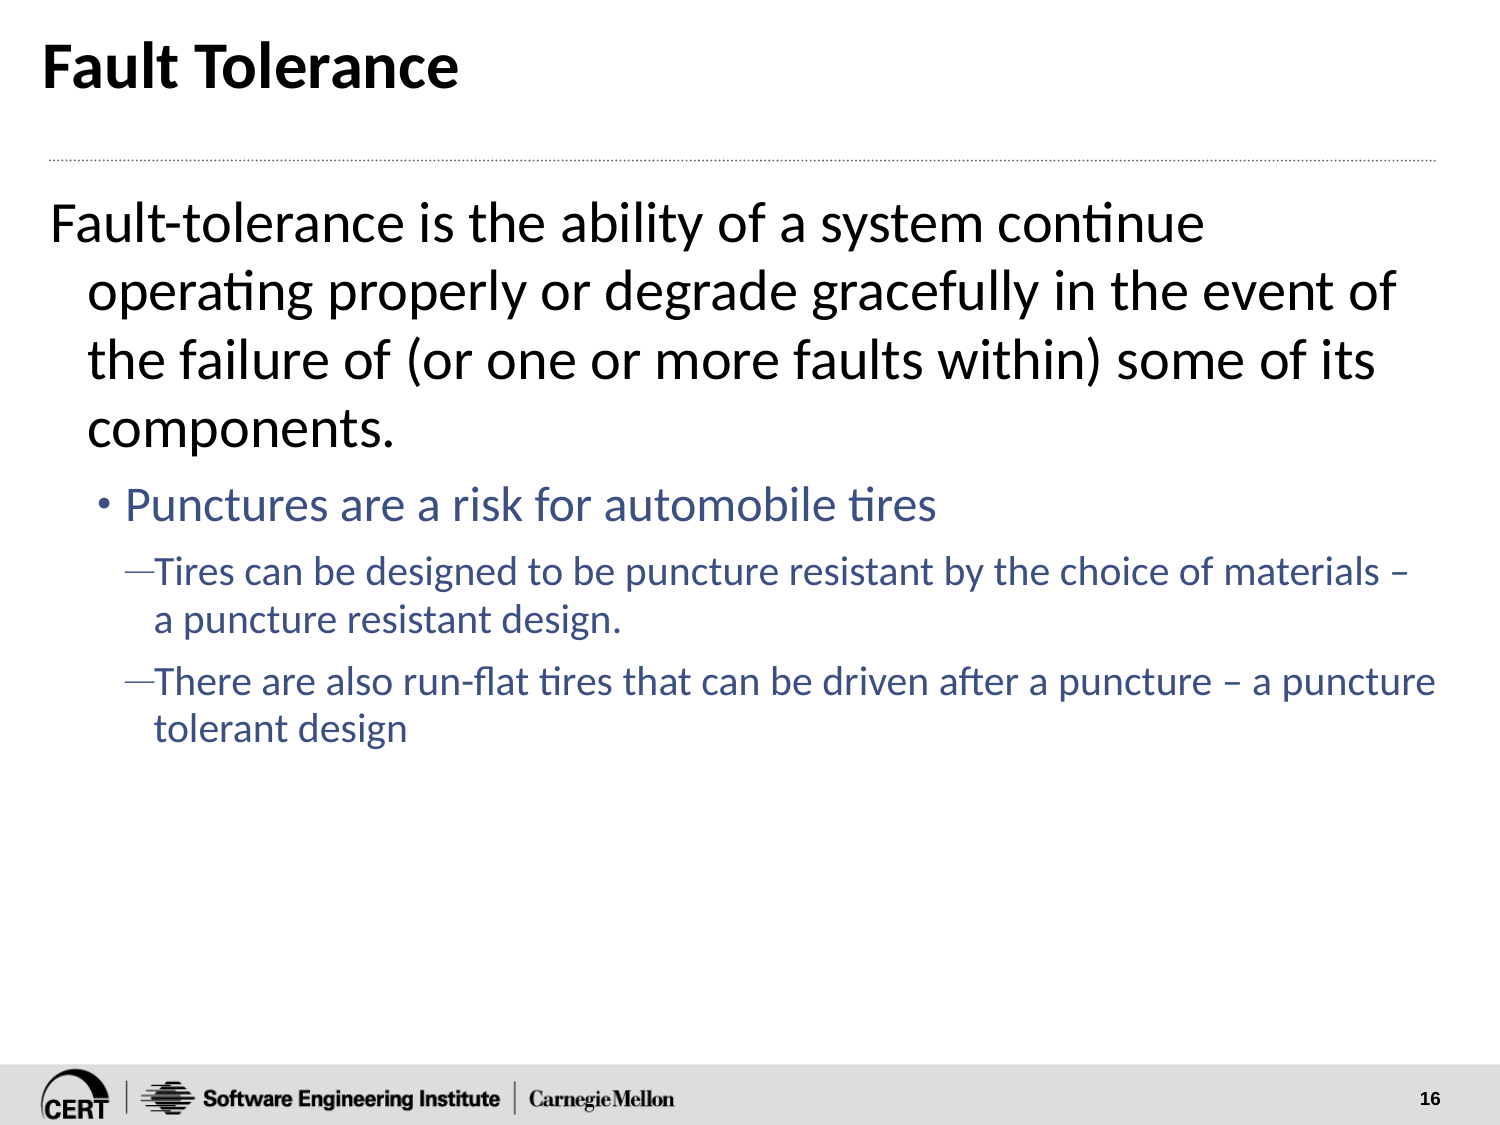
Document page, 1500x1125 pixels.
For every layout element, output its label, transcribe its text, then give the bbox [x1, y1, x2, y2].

list Fault-tolerance is the ability of a system continue operating properly or degrade gracefully in the event of the failure of (or one or more faults within) some of its components. Punctures are a risk for automobile tires Tires can be designed to be puncture resistant by the choice of materials – a puncture resistant design. There are also run-flat tires that can be driven after a puncture – a puncture tolerant design [49, 187, 1438, 1001]
picture [24, 1065, 688, 1125]
title Fault Tolerance [42, 37, 1434, 155]
